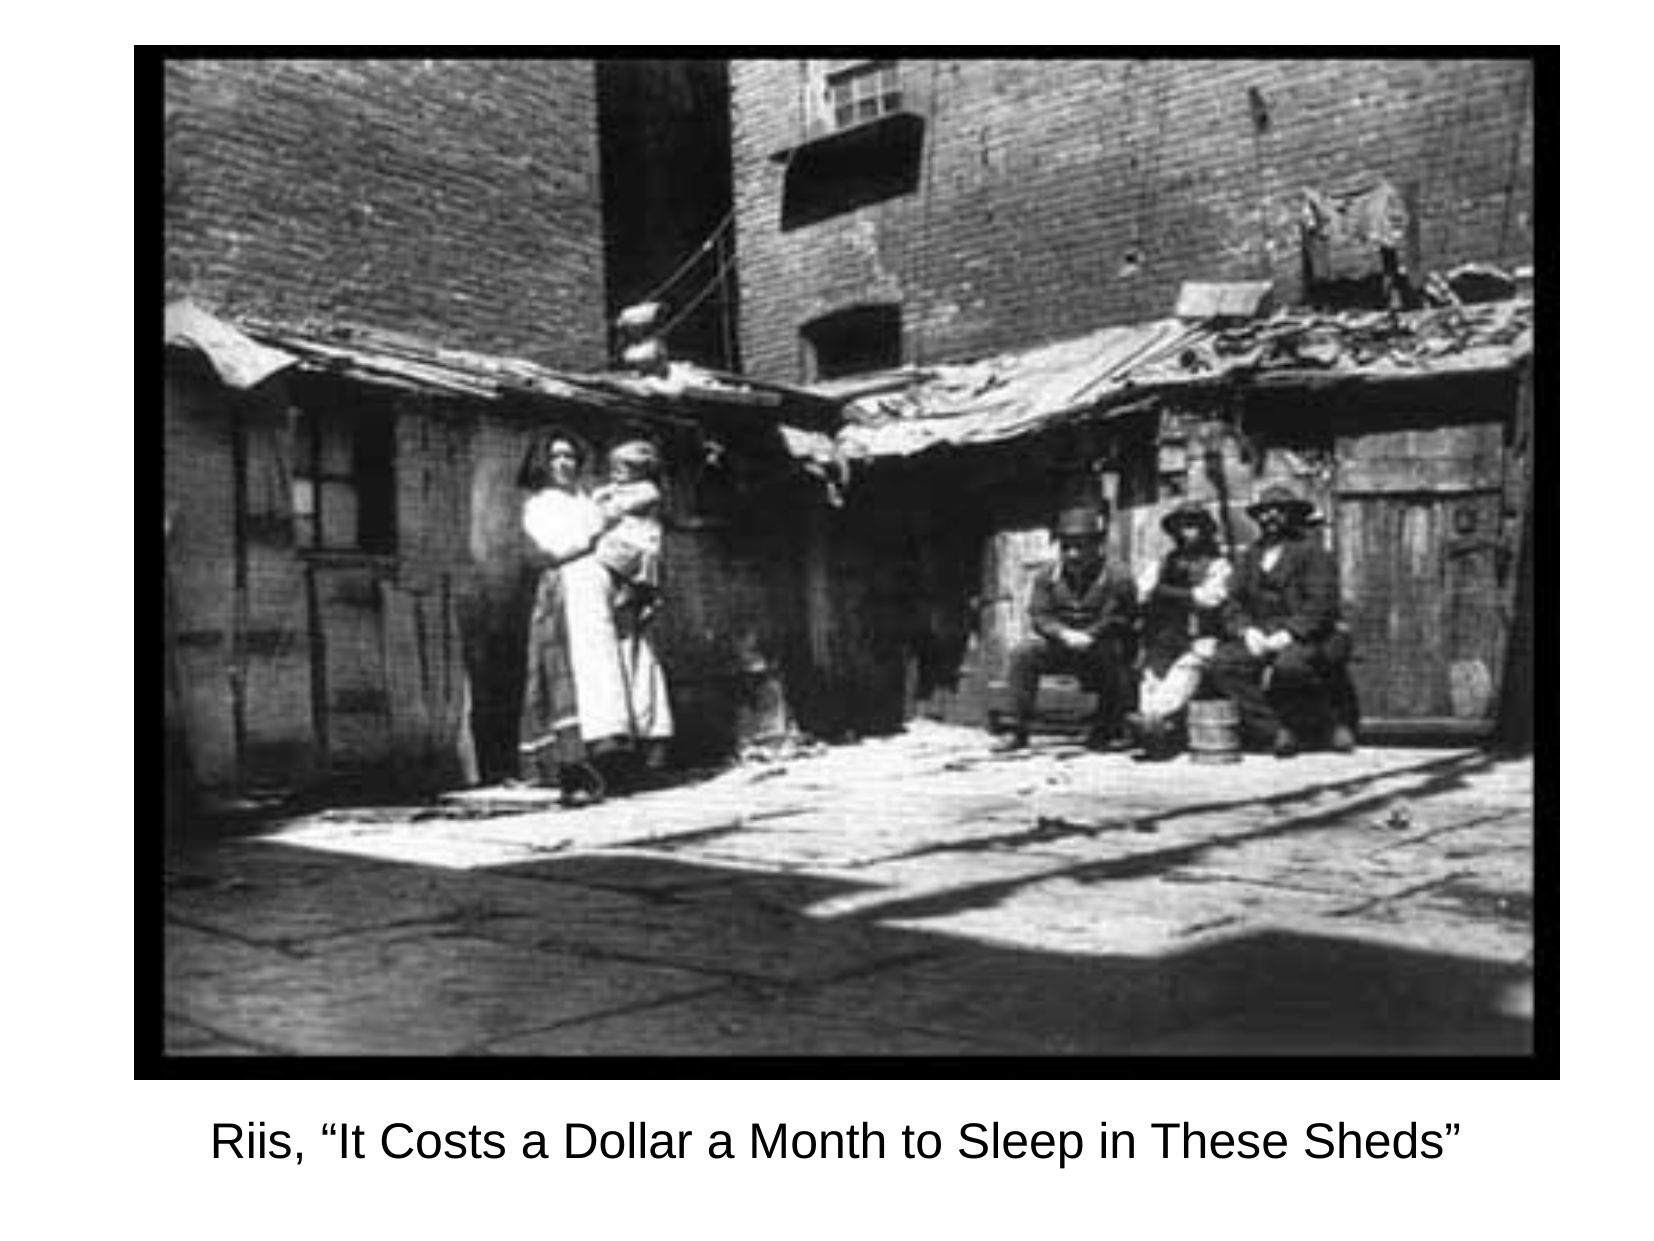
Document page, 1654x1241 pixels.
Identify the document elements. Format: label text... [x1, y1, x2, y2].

text_box Riis, “It Costs a Dollar a Month to Sleep in These Sheds” [195, 1106, 1486, 1178]
picture [134, 44, 1561, 1081]
